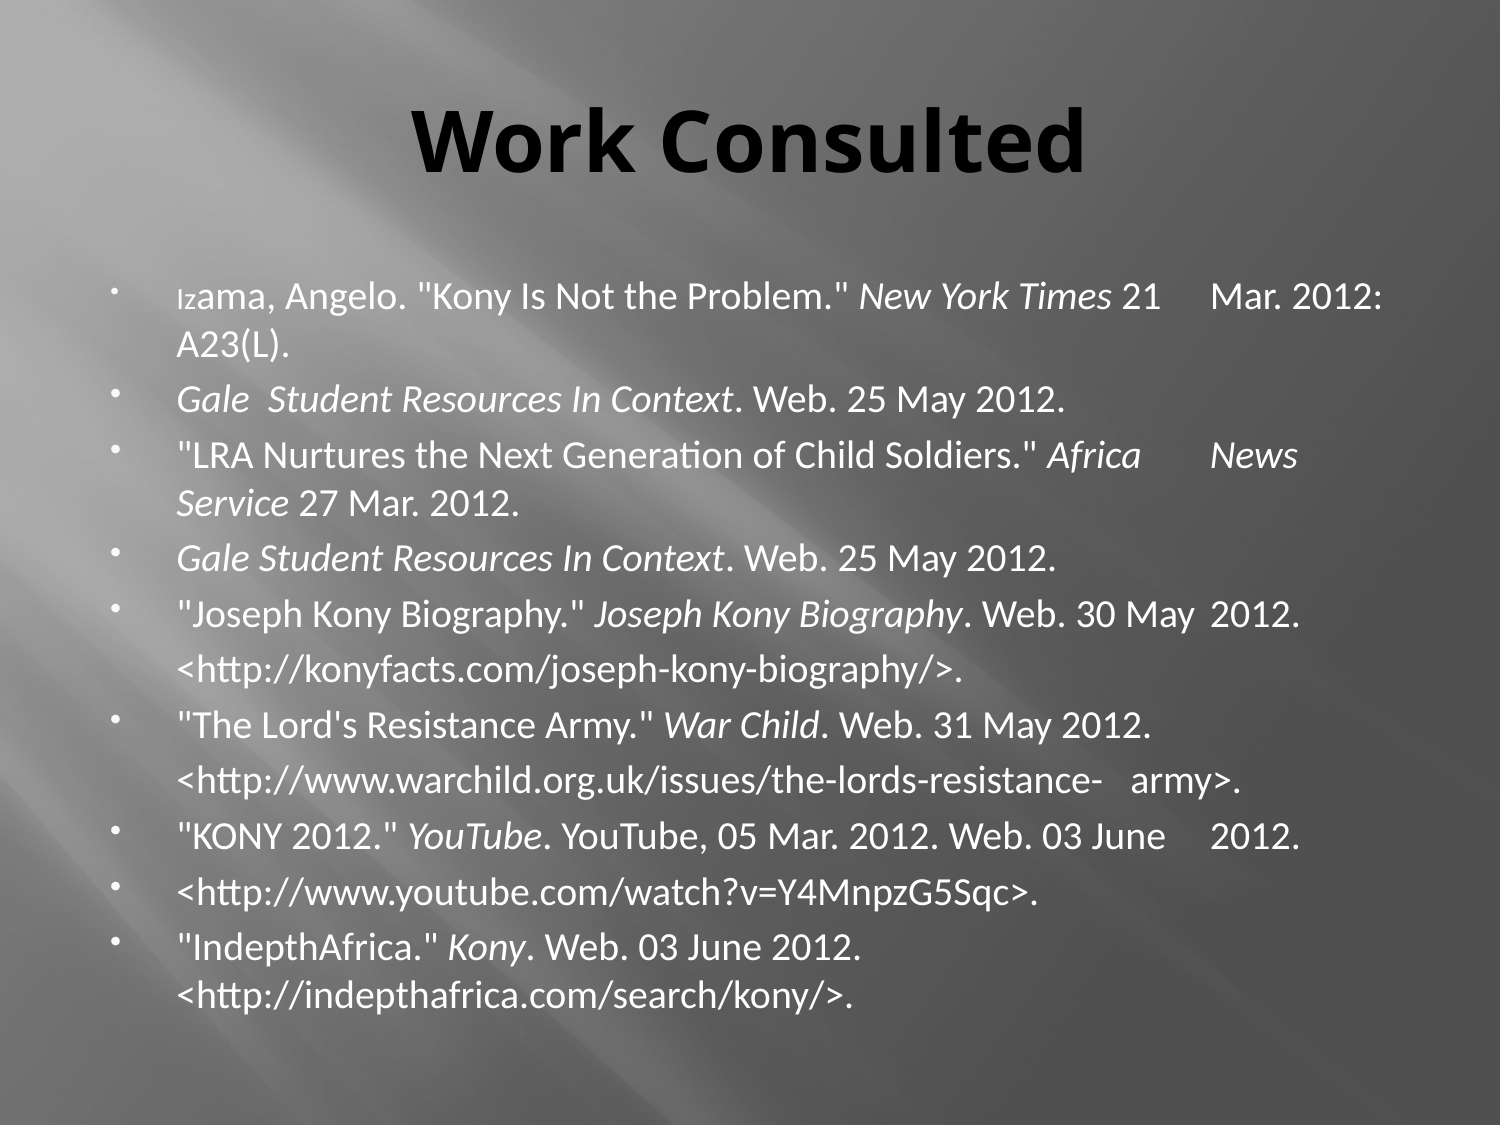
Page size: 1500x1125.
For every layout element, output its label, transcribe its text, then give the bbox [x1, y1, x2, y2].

list Izama, Angelo. "Kony Is Not the Problem." New York Times 21 Mar. 2012: A23(L). Gale Student Resources In Context. Web. 25 May 2012. "LRA Nurtures the Next Generation of Child Soldiers." Africa News Service 27 Mar. 2012. Gale Student Resources In Context. Web. 25 May 2012. "Joseph Kony Biography." Joseph Kony Biography. Web. 30 May 2012. <http://konyfacts.com/joseph-kony-biography/>. "The Lord's Resistance Army." War Child. Web. 31 May 2012. <http://www.warchild.org.uk/issues/the-lords-resistance- army>. "KONY 2012." YouTube. YouTube, 05 Mar. 2012. Web. 03 June 2012. <http://www.youtube.com/watch?v=Y4MnpzG5Sqc>. "IndepthAfrica." Kony. Web. 03 June 2012. <http://indepthafrica.com/search/kony/>. [75, 262, 1425, 1035]
title Work Consulted [75, 45, 1425, 233]
